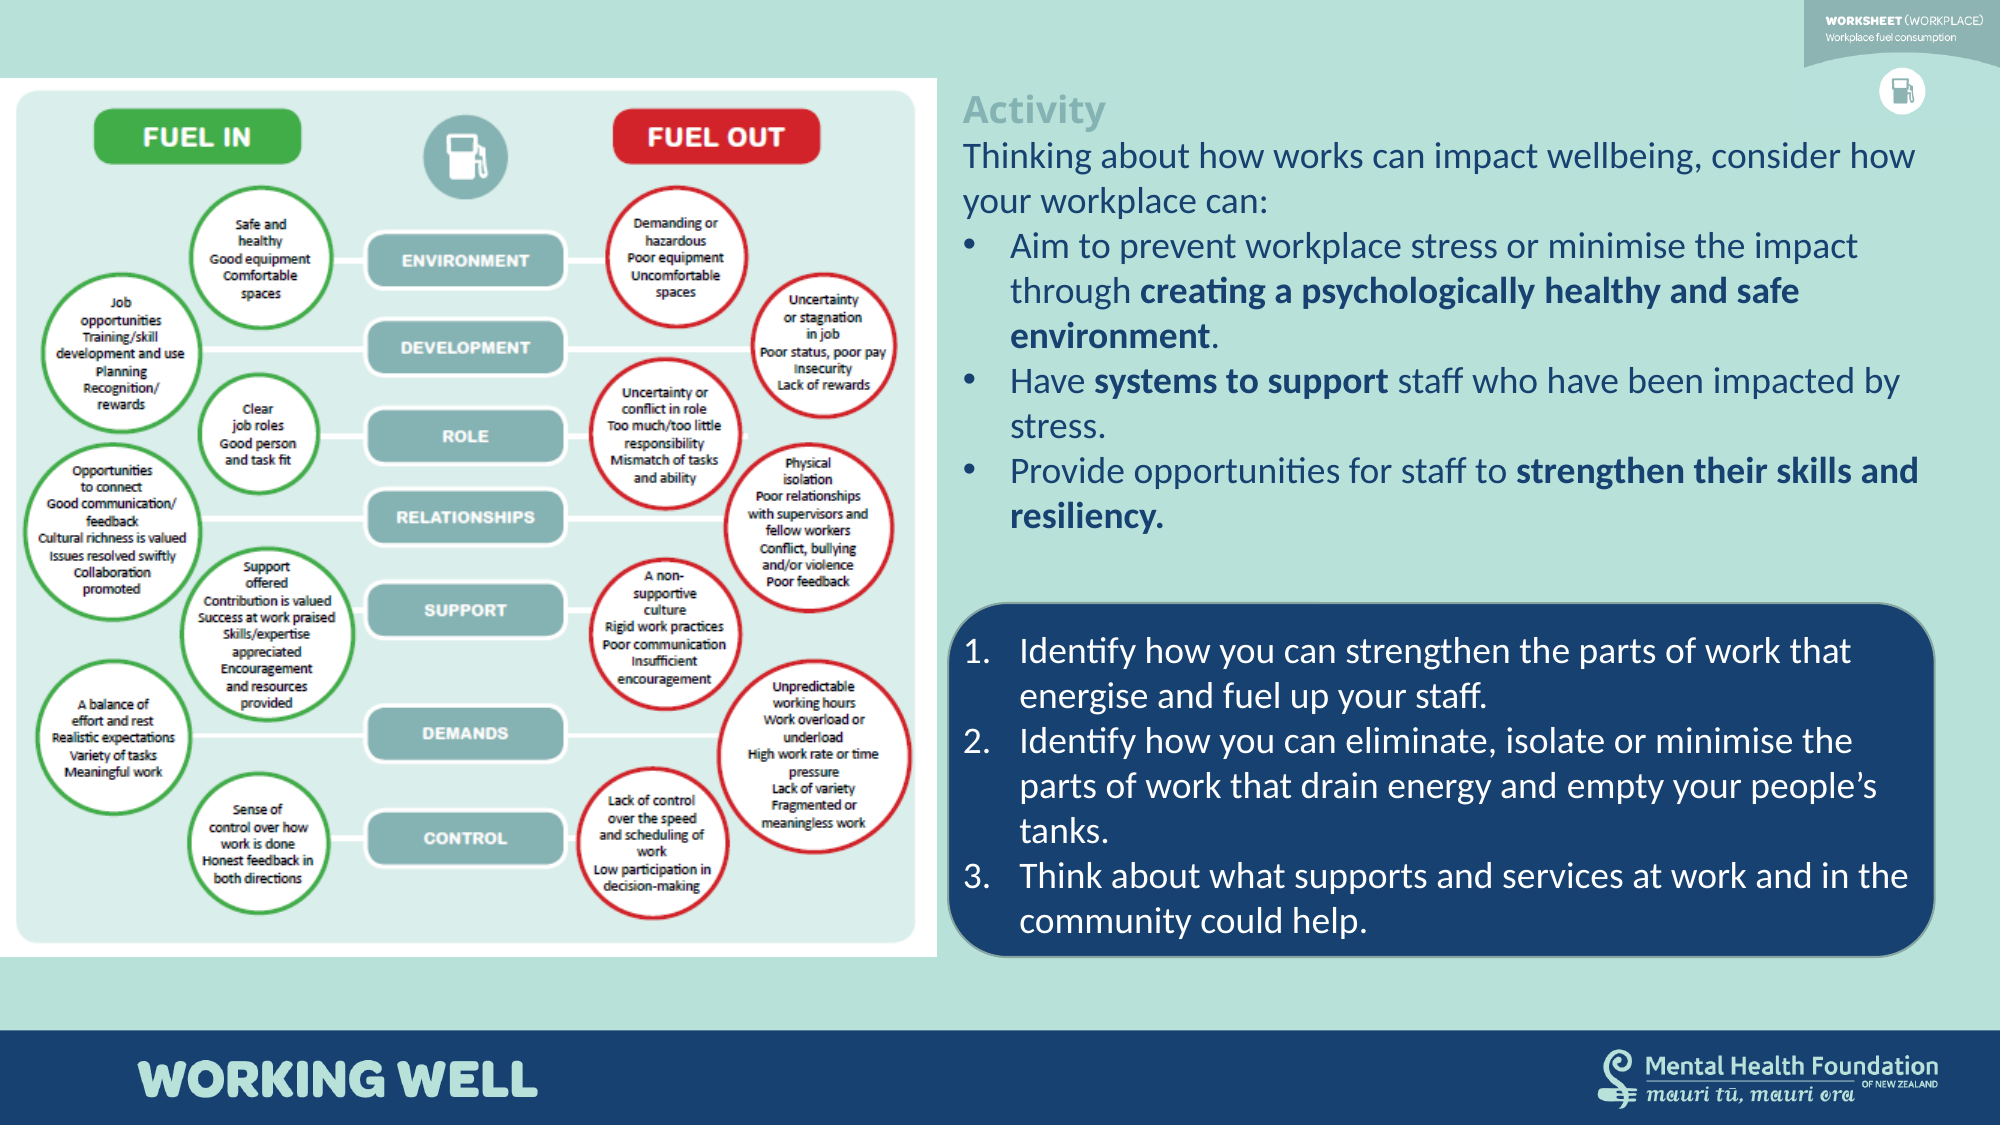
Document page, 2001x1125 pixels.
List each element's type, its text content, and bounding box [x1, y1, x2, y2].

text_box Activity Thinking about how works can impact wellbeing, consider how your workplace can: Aim to prevent workplace stress or minimise the impact through creating a psychologically healthy and safe environment. Have systems to support staff who have been impacted by stress. Provide opportunities for staff to strengthen their skills and resiliency. Identify how you can strengthen the parts of work that energise and fuel up your staff. Identify how you can eliminate, isolate or minimise the parts of work that drain energy and empty your people’s tanks. Think about what supports and services at work and in the community could help. [948, 78, 1955, 949]
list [1804, 0, 2000, 123]
picture [137, 1060, 538, 1098]
picture [1597, 1049, 1938, 1109]
picture [0, 78, 937, 957]
text_box [975, 949, 1908, 959]
